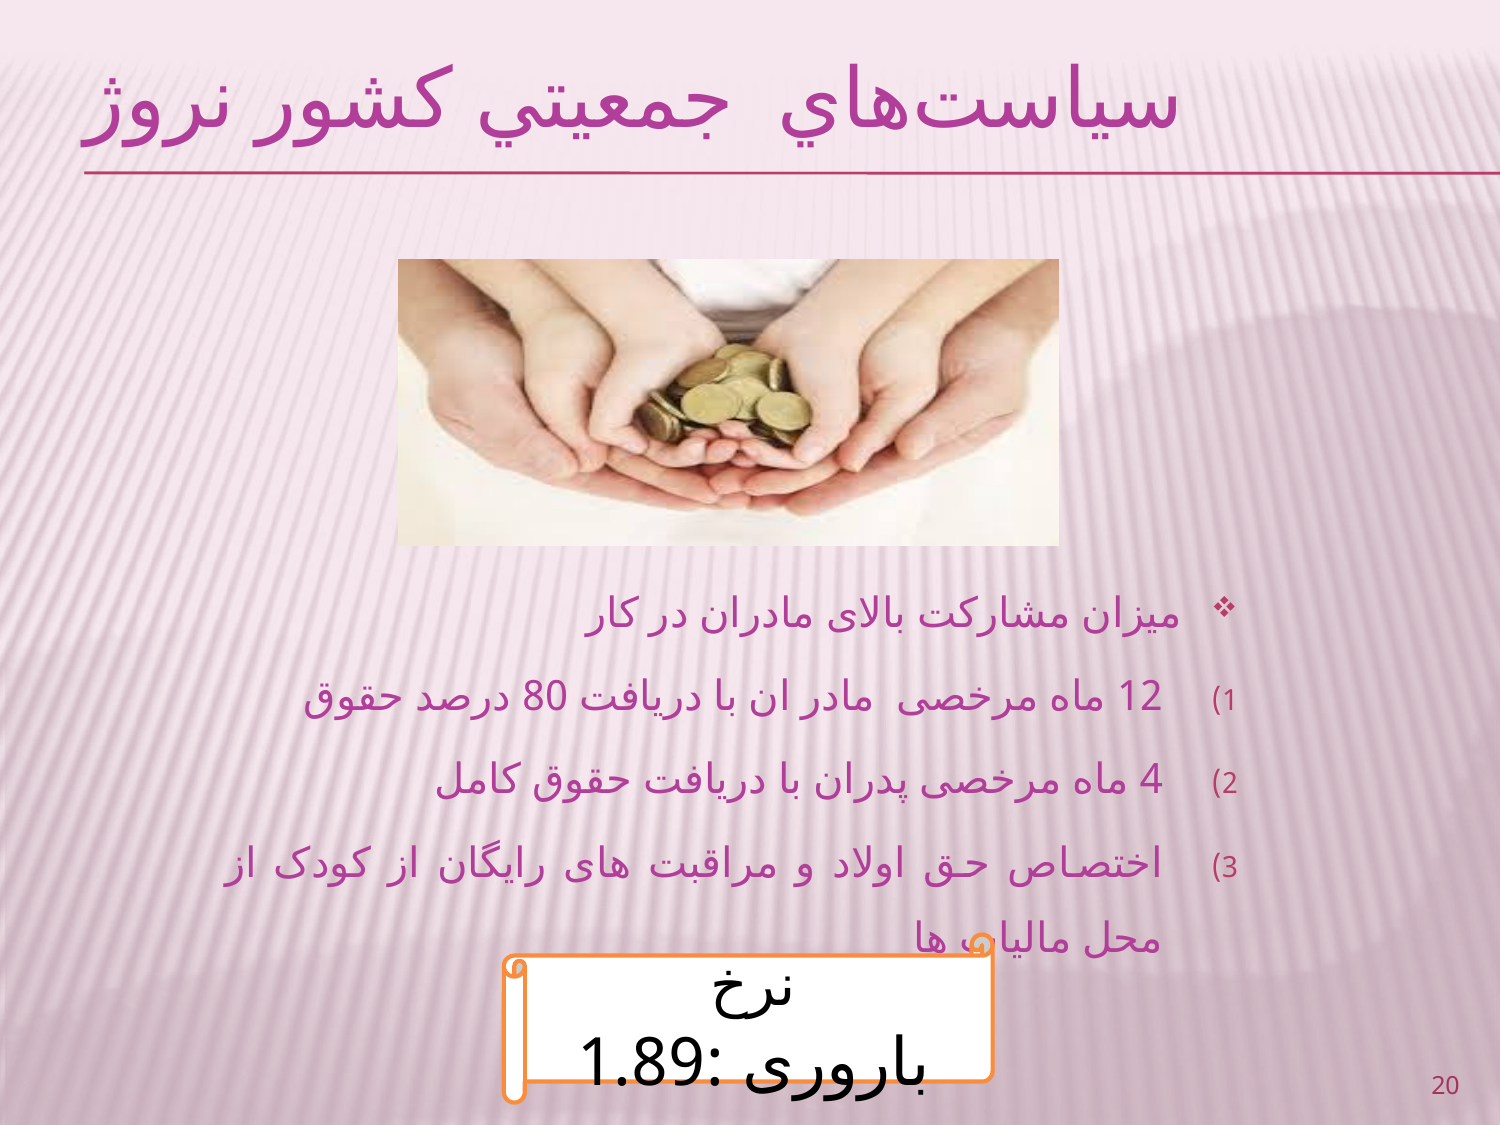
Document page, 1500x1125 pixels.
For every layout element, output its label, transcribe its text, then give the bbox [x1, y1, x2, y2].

picture [398, 258, 1059, 546]
slide_number 20 [1350, 1061, 1475, 1103]
list میزان مشارکت بالای مادران در کار 12 ماه مرخصی مادر ان با دریافت 80 درصد حقوق 4 ماه مرخصی پدران با دریافت حقوق کامل اختصاص حق اولاد و مراقبت های رایگان از کودک از محل مالیات ها [204, 552, 1253, 1125]
text_box نرخ باروری :1.89 [501, 932, 995, 1105]
title سياست‌هاي جمعيتي كشور نروژ [70, 0, 1421, 188]
